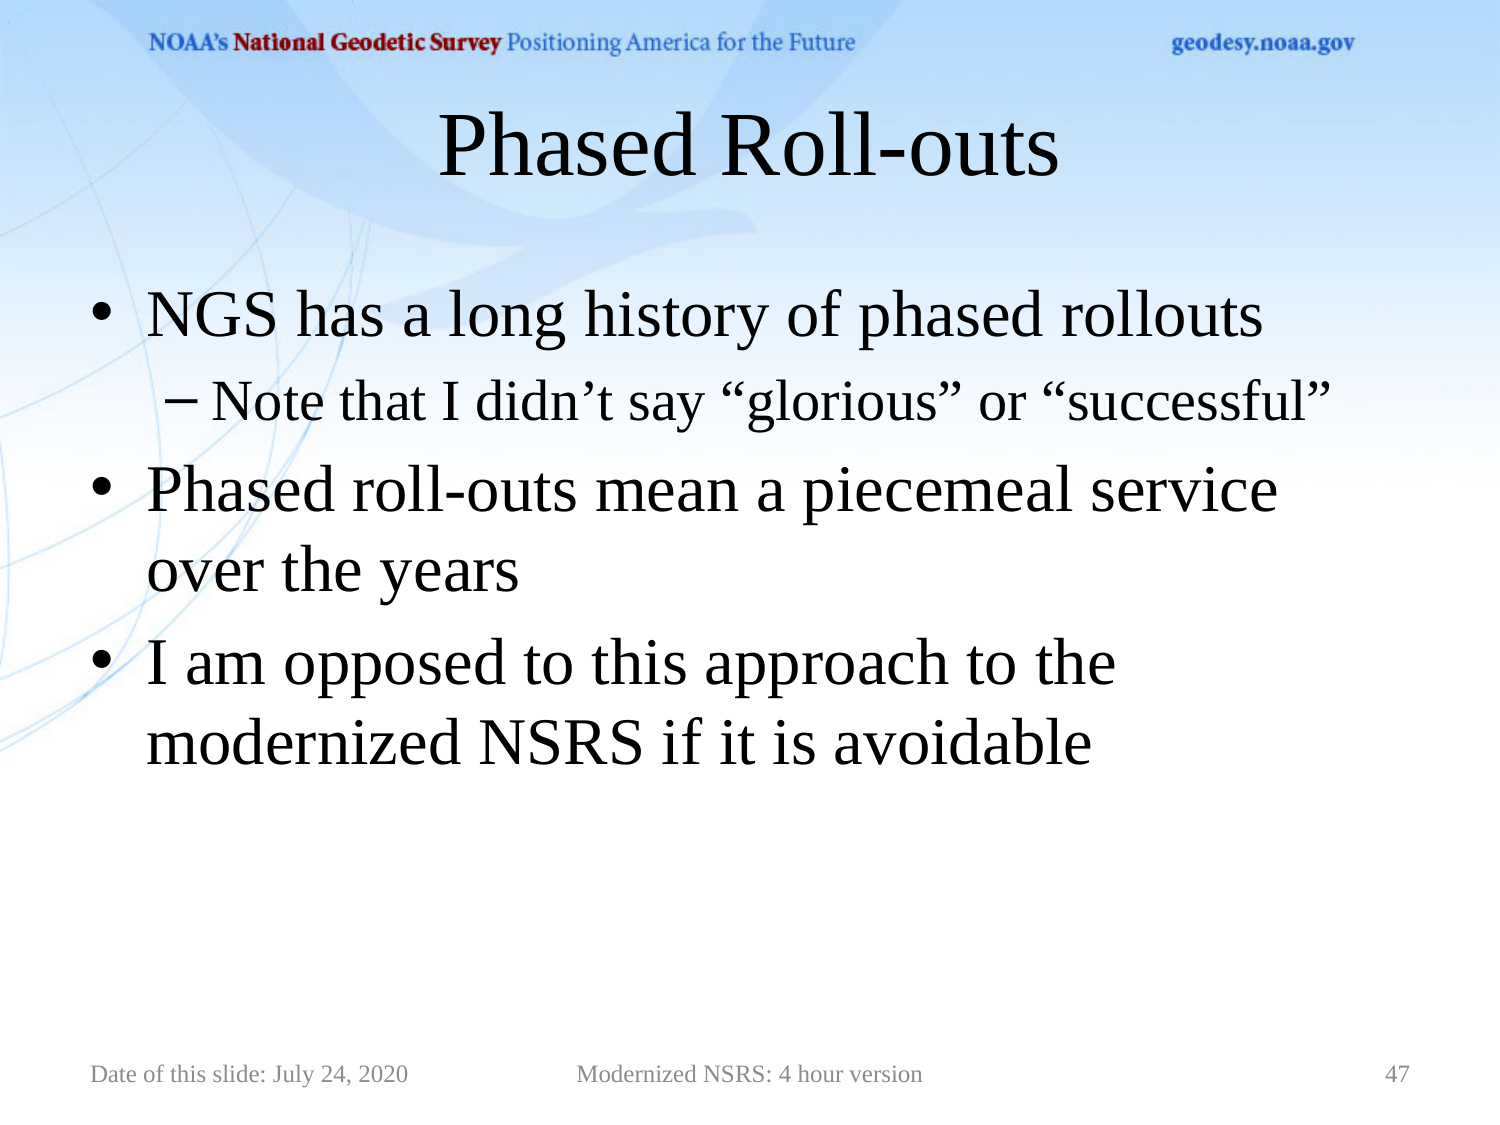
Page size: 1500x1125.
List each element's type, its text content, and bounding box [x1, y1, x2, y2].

footer Modernized NSRS: 4 hour version [512, 1042, 988, 1103]
slide_number 47 [1074, 1042, 1425, 1103]
list NGS has a long history of phased rollouts Note that I didn’t say “glorious” or “successful” Phased roll-outs mean a piecemeal service over the years I am opposed to this approach to the modernized NSRS if it is avoidable [75, 262, 1425, 1005]
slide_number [75, 1042, 425, 1103]
picture [0, 0, 1500, 1125]
title Phased Roll-outs [75, 45, 1425, 233]
